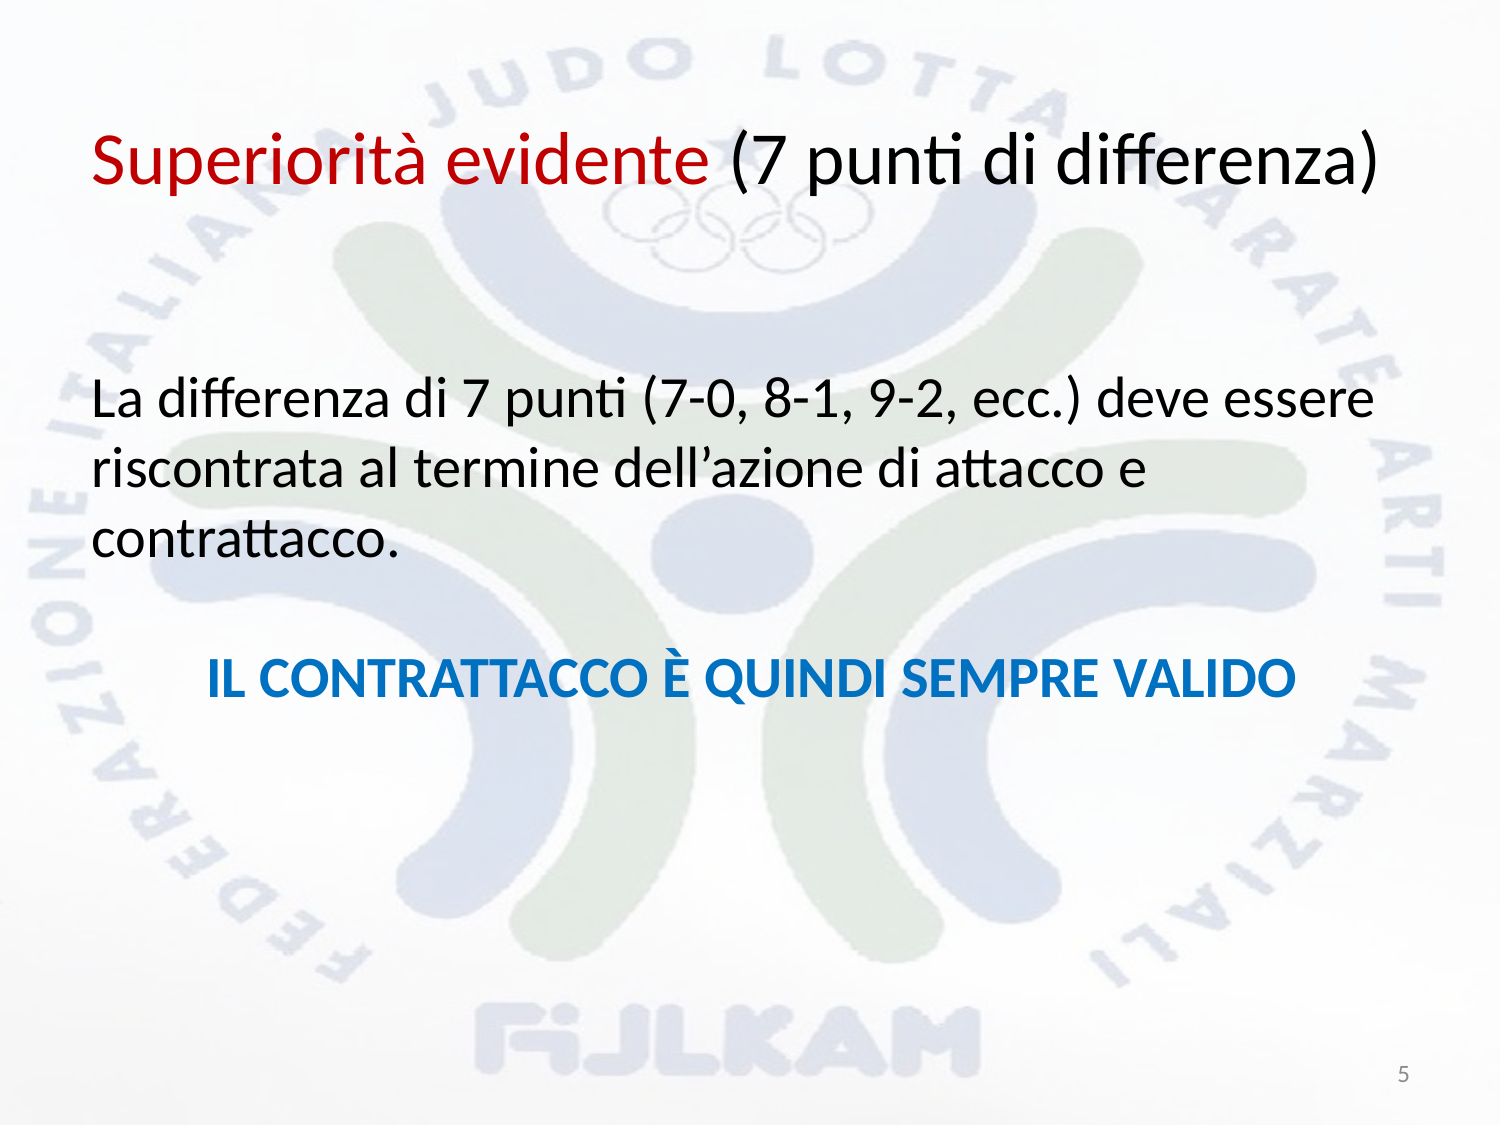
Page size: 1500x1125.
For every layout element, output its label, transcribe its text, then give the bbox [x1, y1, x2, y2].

slide_number 5 [1074, 1042, 1425, 1103]
list Superiorità evidente (7 punti di differenza) La differenza di 7 punti (7-0, 8-1, 9-2, ecc.) deve essere riscontrata al termine dell’azione di attacco e contrattacco. Il contrattacco è quindi sempre valido [76, 101, 1427, 1047]
